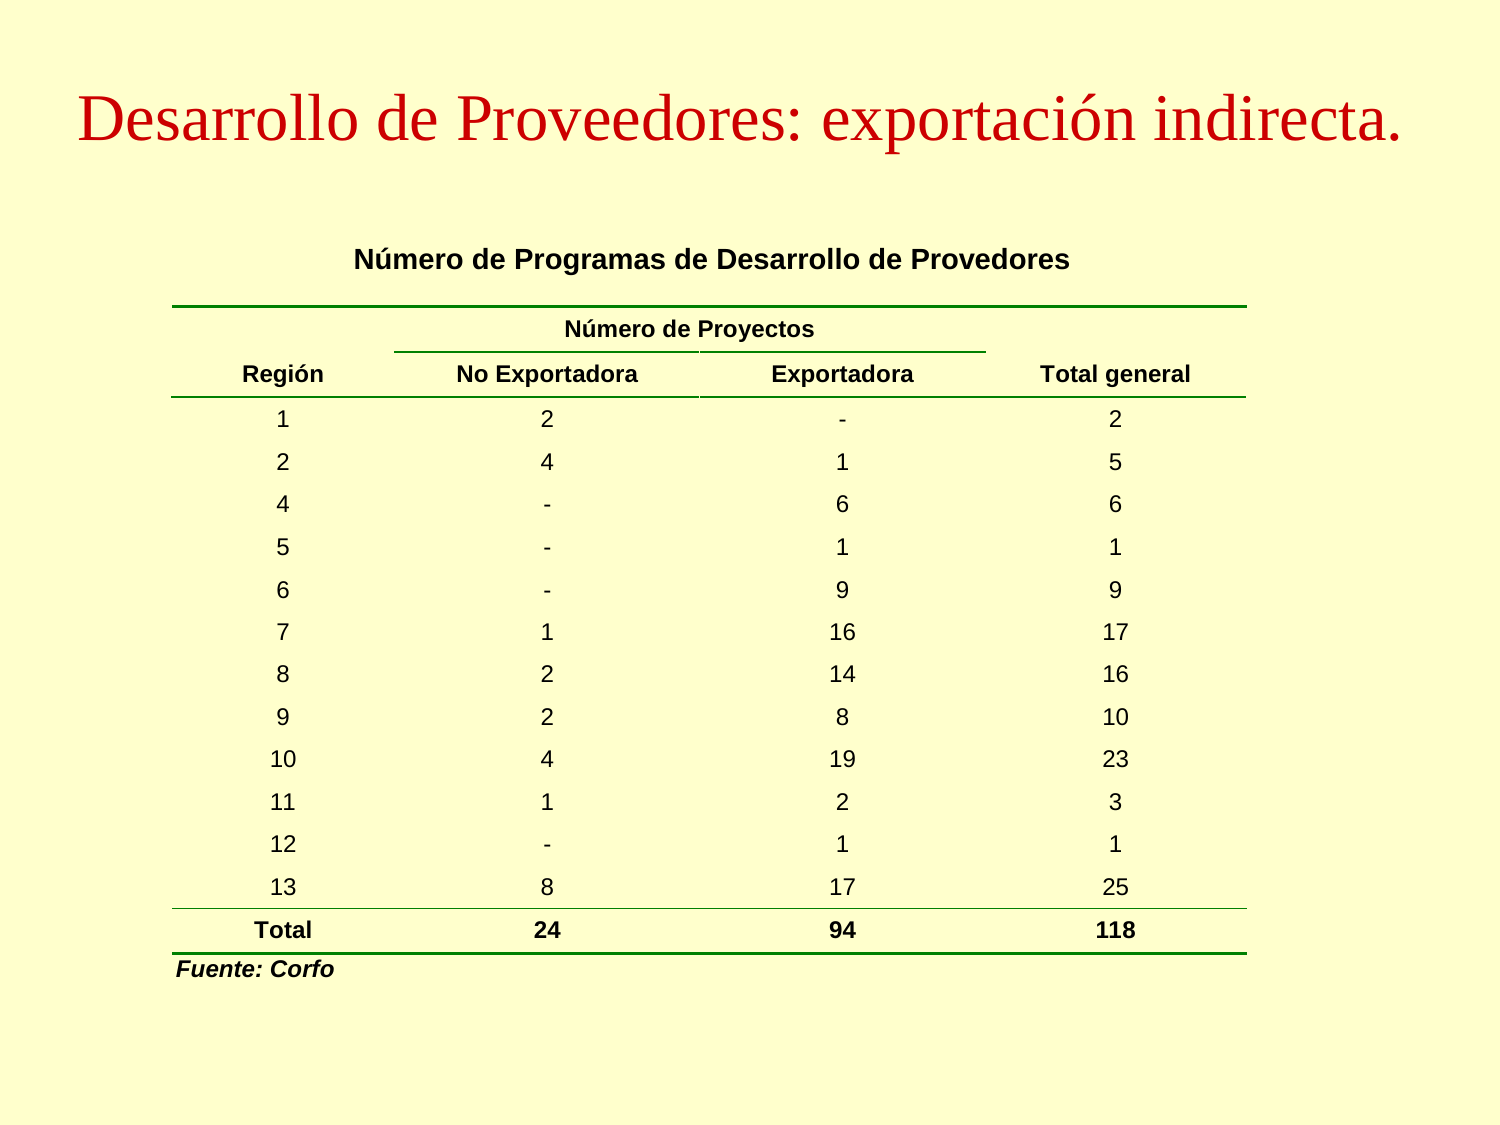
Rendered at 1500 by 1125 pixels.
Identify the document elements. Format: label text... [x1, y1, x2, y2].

text_box Desarrollo de Proveedores: exportación indirecta. [63, 66, 1421, 161]
picture [170, 243, 1255, 984]
